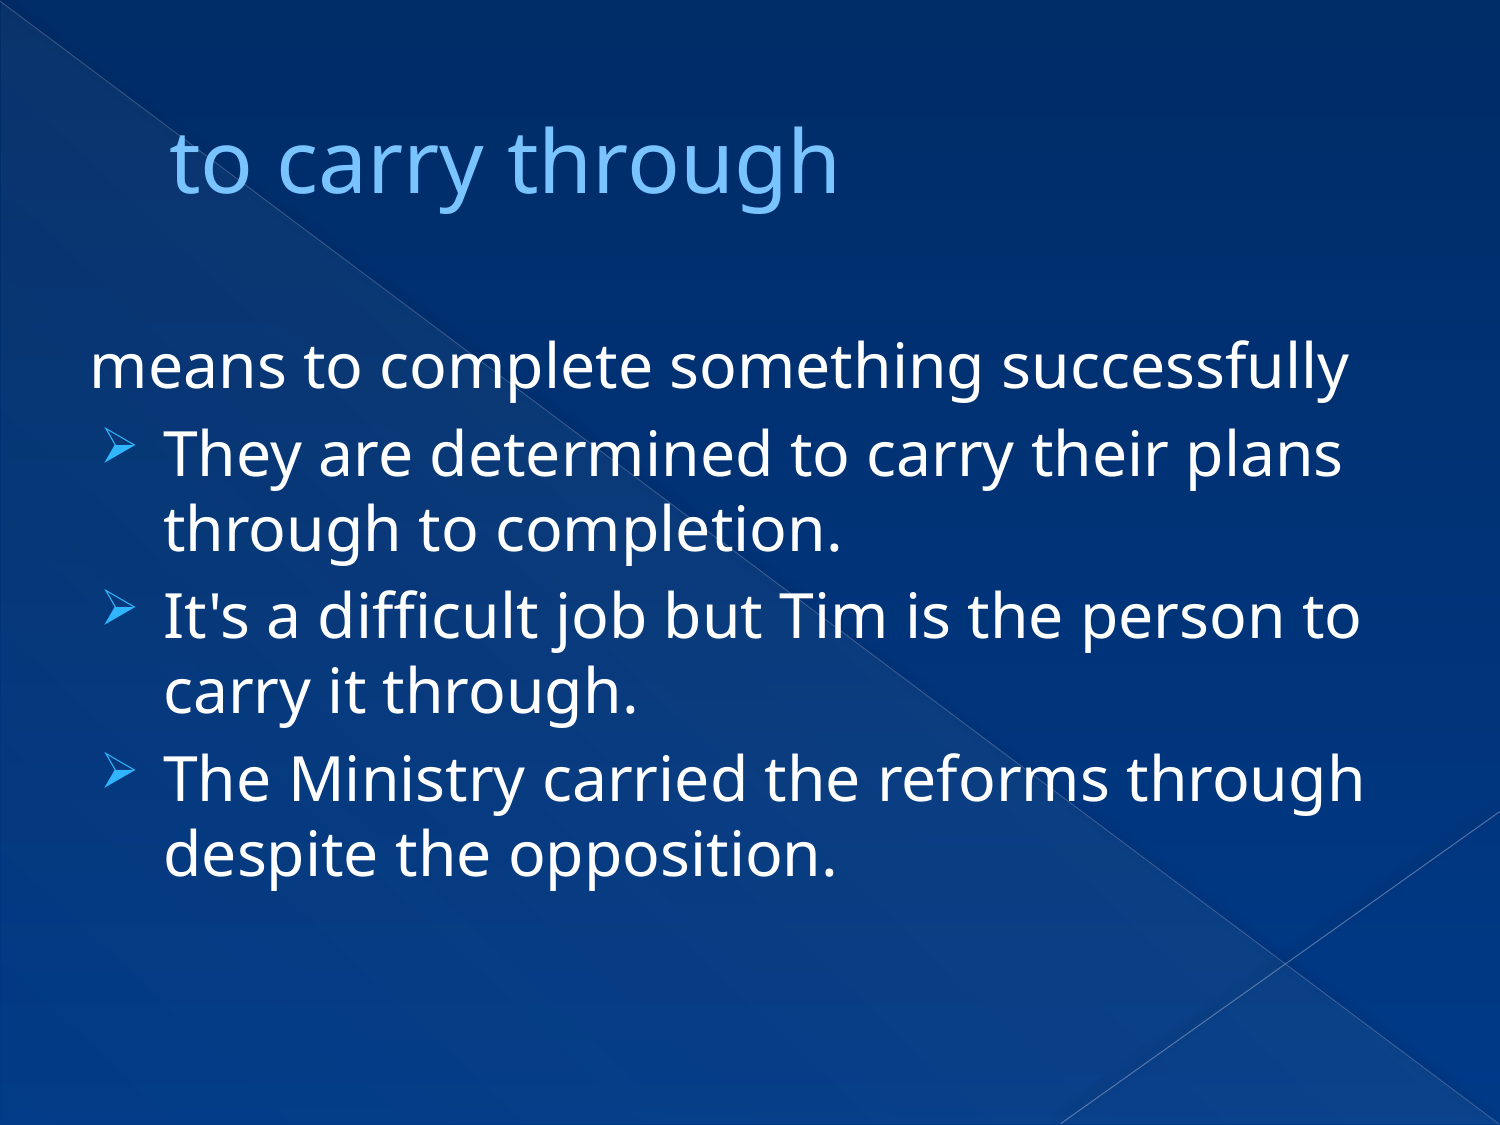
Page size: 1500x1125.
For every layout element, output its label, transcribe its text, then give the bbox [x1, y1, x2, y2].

title to carry through [75, 43, 1425, 231]
list means to complete something successfully They are determined to carry their plans through to completion. It's a difficult job but Tim is the person to carry it through. The Ministry carried the reforms through despite the opposition. [75, 231, 1425, 1071]
